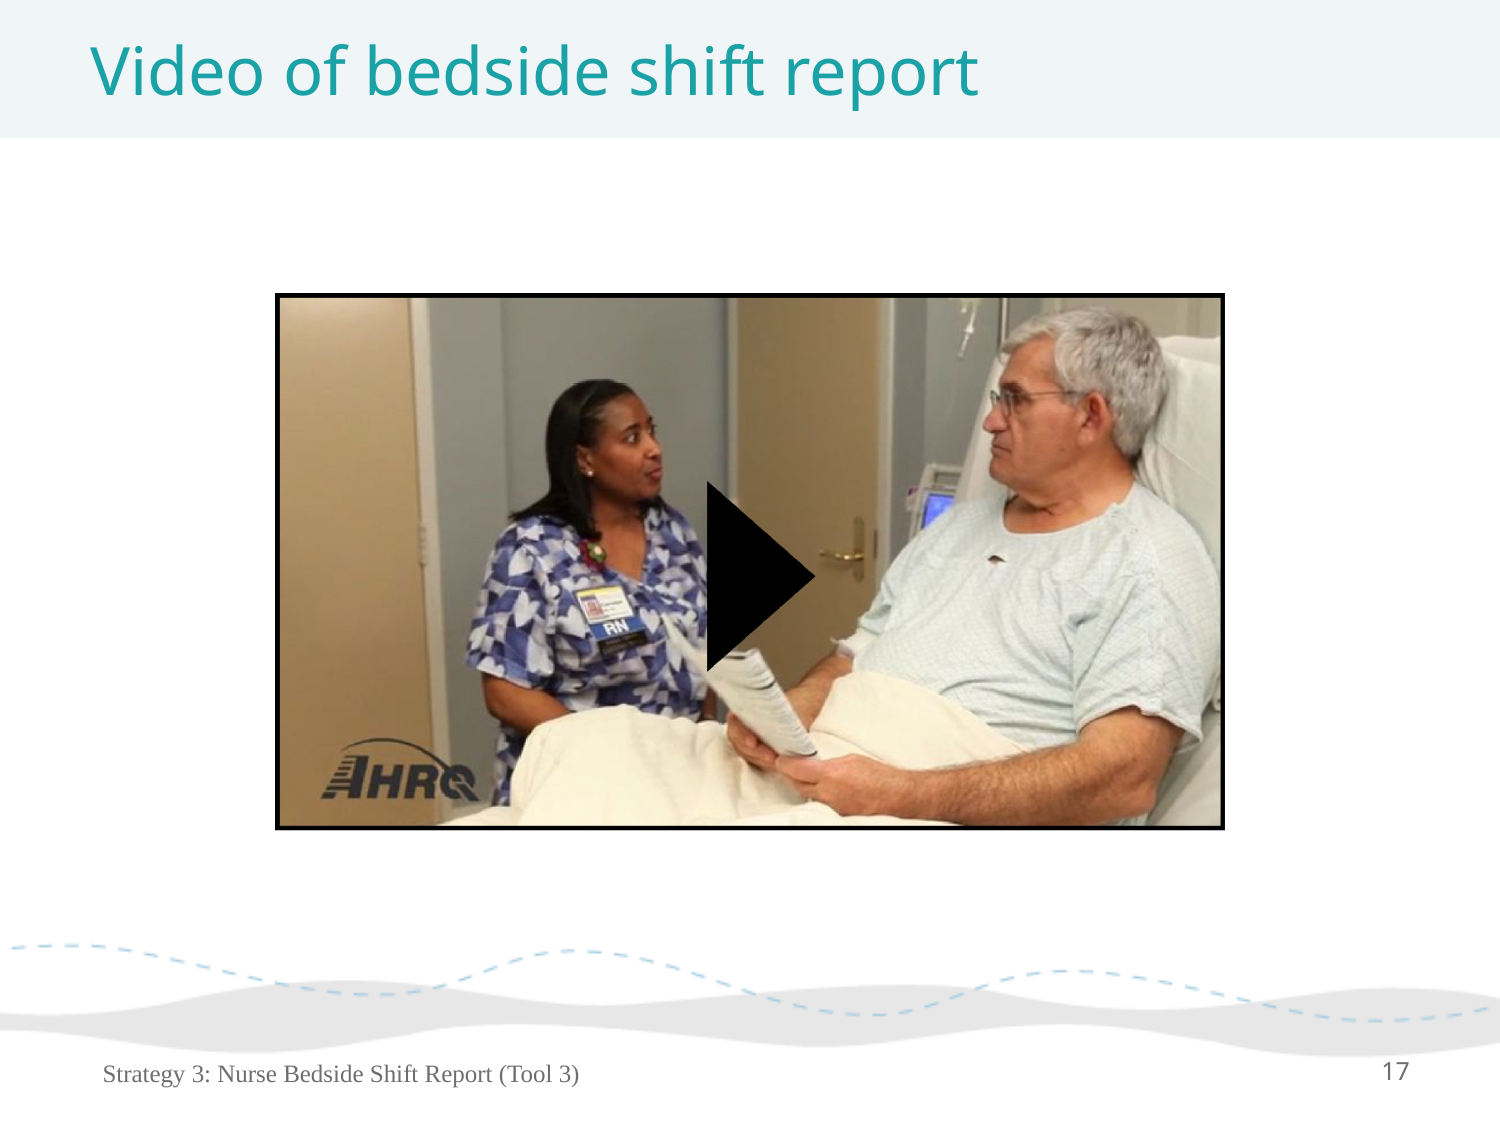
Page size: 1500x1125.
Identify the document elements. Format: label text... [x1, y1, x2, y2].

footer Strategy 3: Nurse Bedside Shift Report (Tool 3) [87, 1042, 763, 1103]
picture [0, 0, 1500, 1125]
slide_number 17 [1074, 1042, 1425, 1103]
title Video of bedside shift report [75, 0, 1425, 138]
